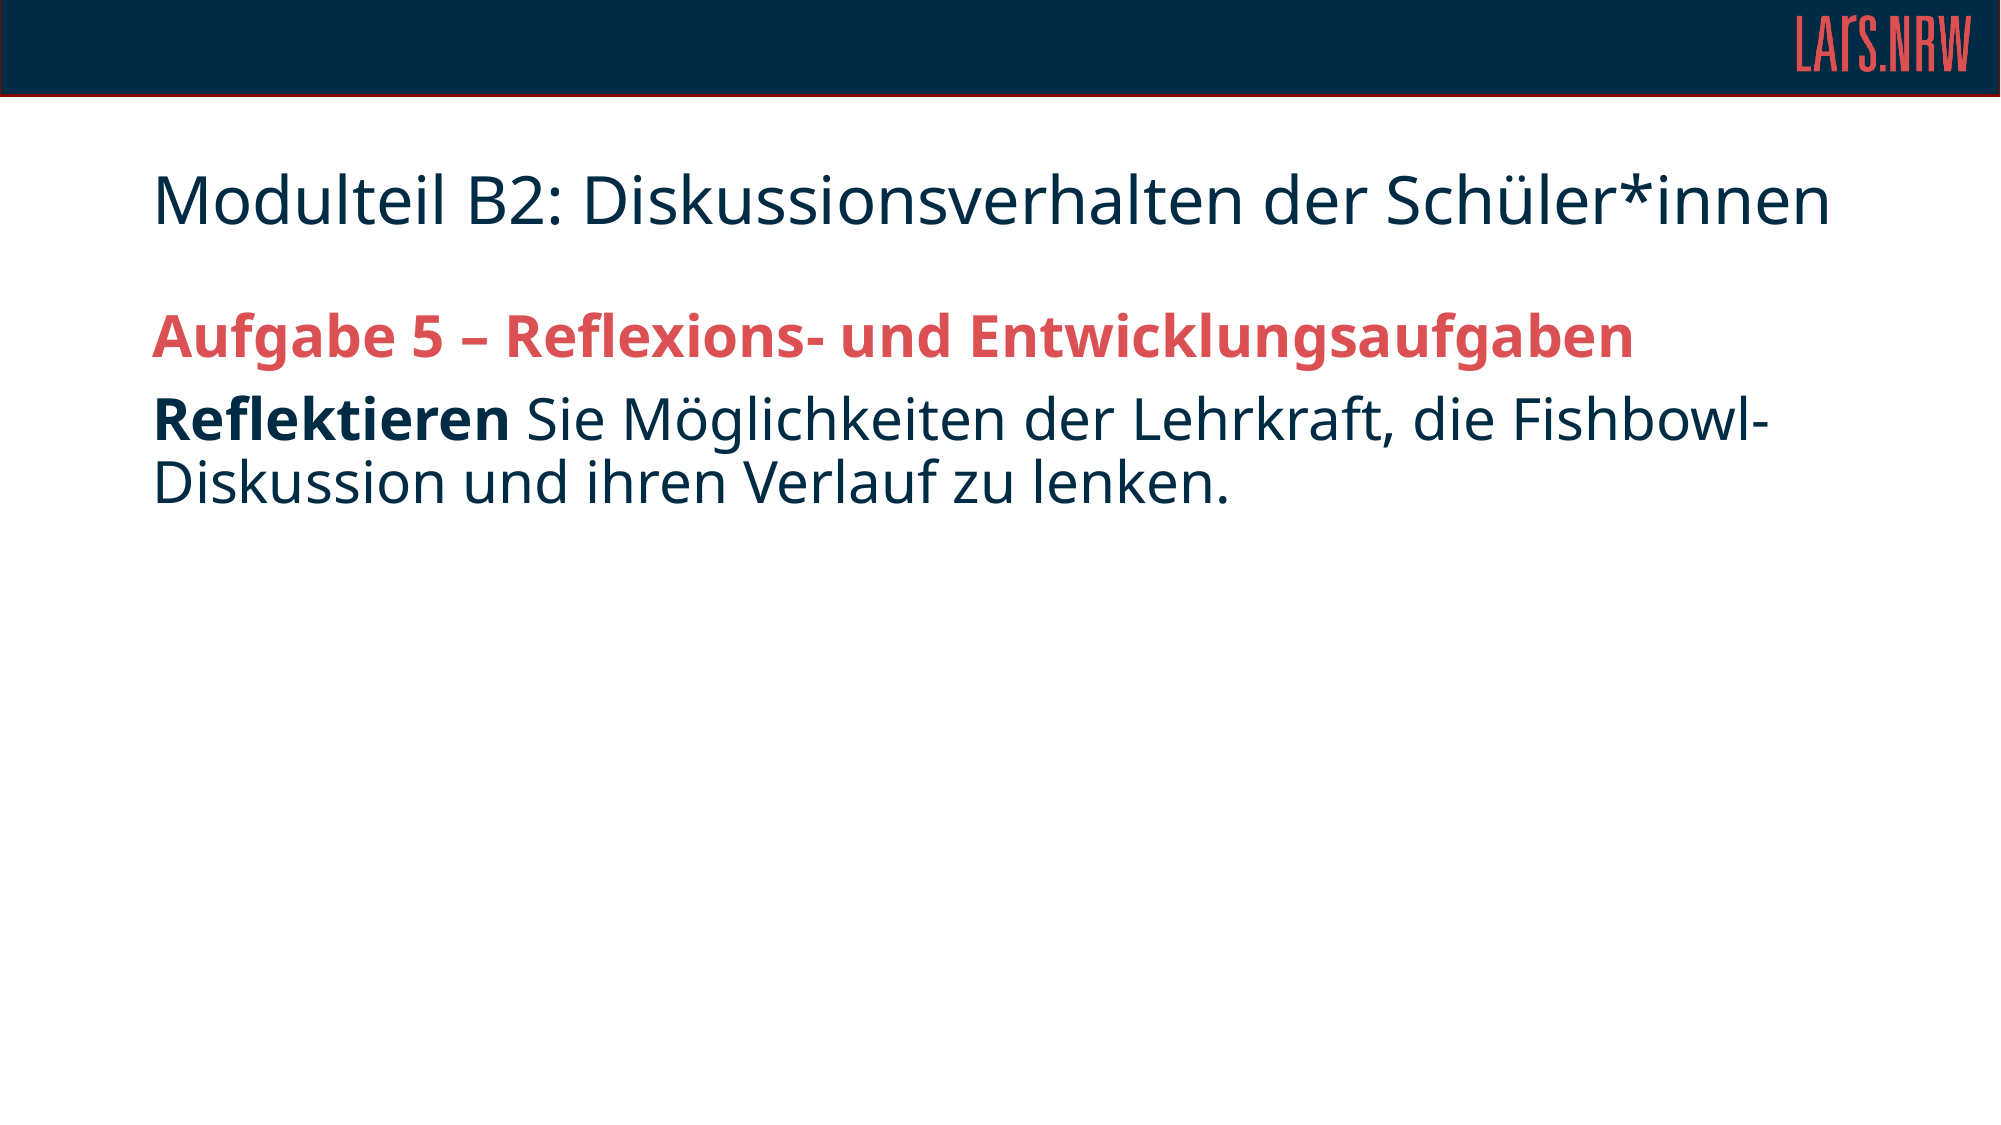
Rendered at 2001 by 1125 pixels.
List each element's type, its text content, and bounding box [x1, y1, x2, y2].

title Modulteil B2: Diskussionsverhalten der Schüler*innen [137, 128, 1863, 278]
picture [1779, 3, 1977, 86]
list Aufgabe 5 – Reflexions- und Entwicklungsaufgaben Reflektieren Sie Möglichkeiten der Lehrkraft, die Fishbowl-Diskussion und ihren Verlauf zu lenken. [137, 299, 1895, 1014]
